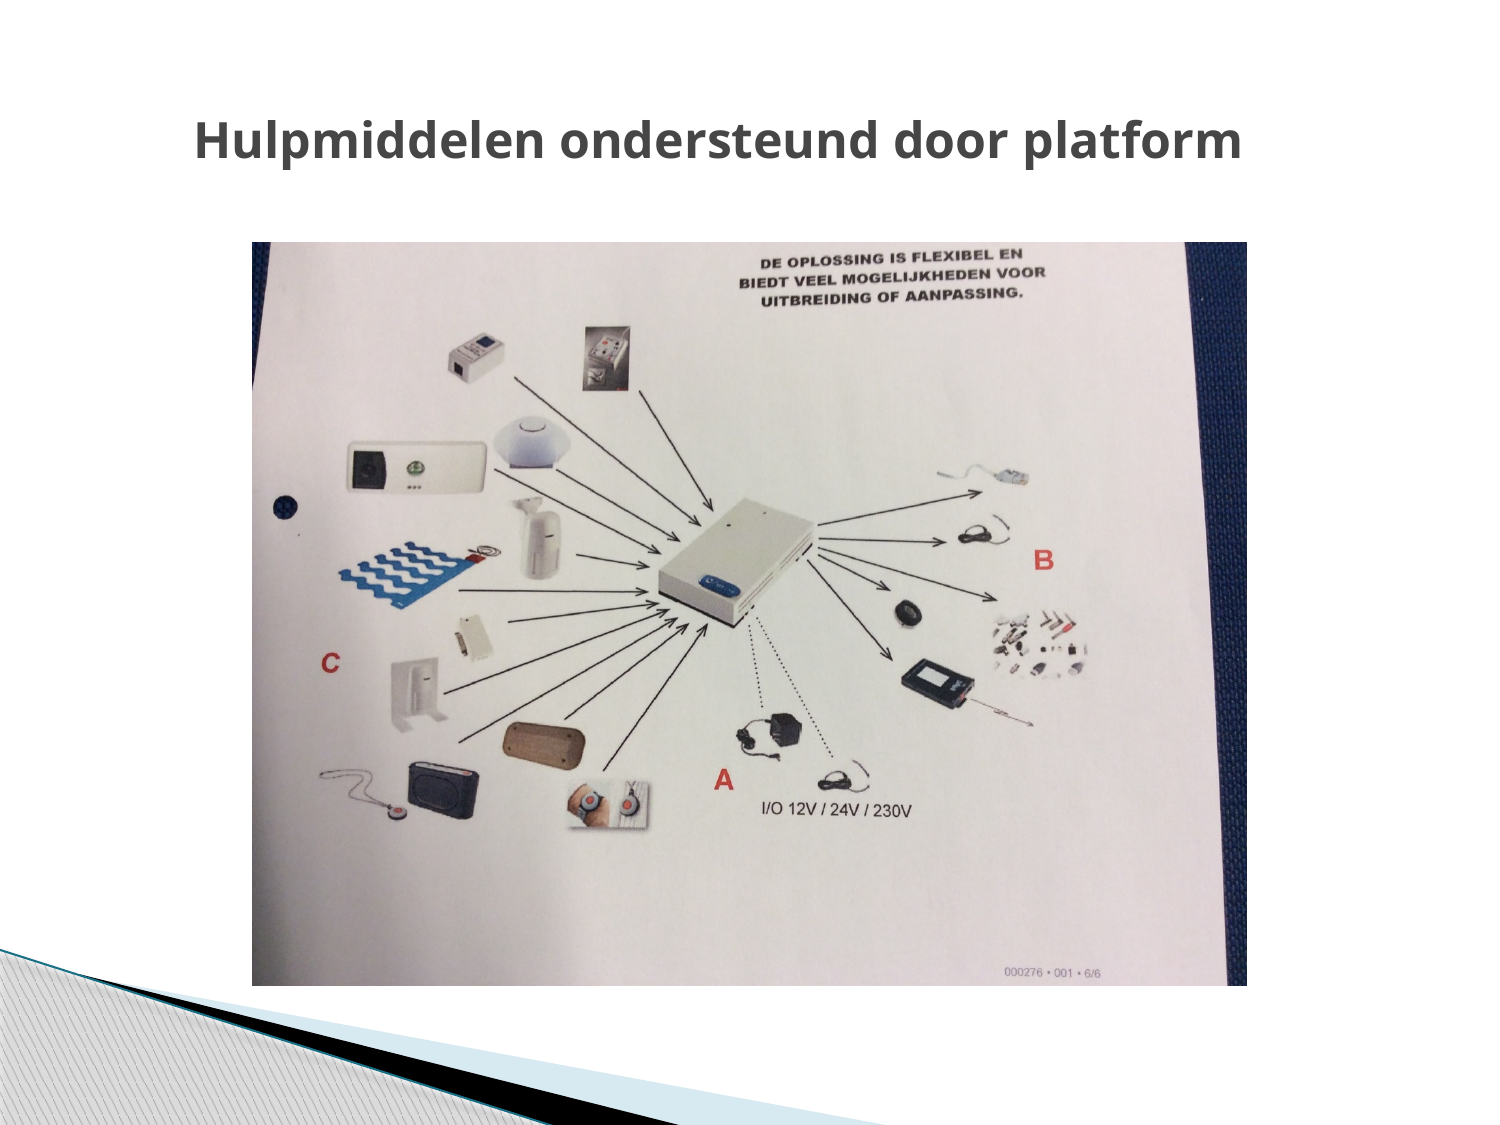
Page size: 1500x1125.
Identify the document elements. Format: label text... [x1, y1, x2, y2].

title Hulpmiddelen ondersteund door platform [75, 45, 1425, 233]
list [252, 242, 1248, 986]
